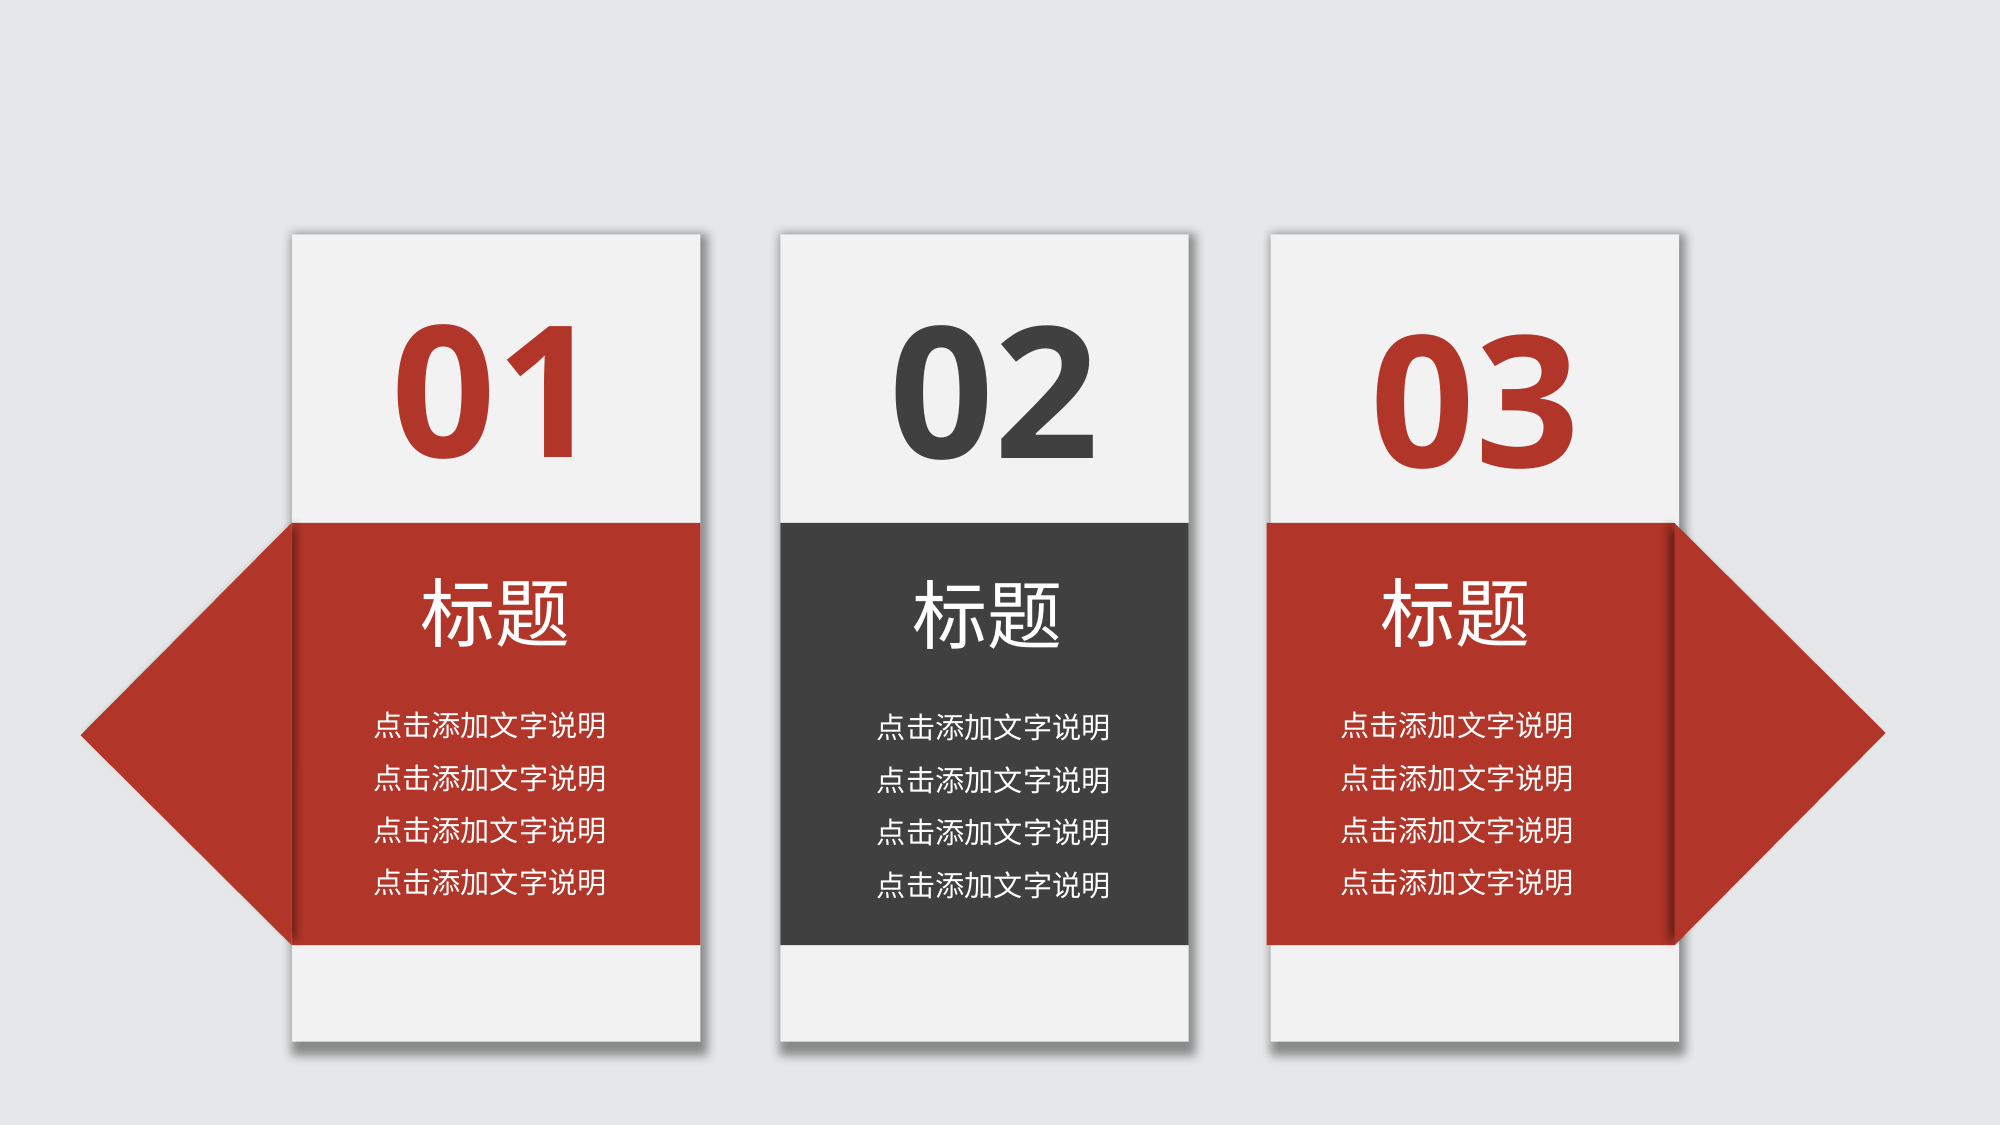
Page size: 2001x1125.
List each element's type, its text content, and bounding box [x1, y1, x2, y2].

text_box [779, 946, 1190, 1043]
text_box 点击添加文字说明 点击添加文字说明 点击添加文字说明 点击添加文字说明 [1320, 682, 1595, 908]
text_box [291, 946, 701, 1043]
text_box 标题 [1365, 559, 1559, 664]
text_box 点击添加文字说明 点击添加文字说明 点击添加文字说明 点击添加文字说明 [856, 684, 1131, 910]
text_box [779, 522, 1190, 946]
text_box [291, 233, 701, 522]
text_box 01 [331, 266, 661, 502]
text_box [1270, 233, 1680, 524]
text_box 03 [1341, 276, 1608, 512]
text_box [79, 520, 293, 948]
text_box [779, 233, 1190, 522]
text_box [1270, 943, 1680, 1043]
text_box [1673, 520, 1888, 948]
text_box [302, 522, 701, 946]
text_box 标题 [897, 561, 1091, 667]
text_box 02 [846, 267, 1142, 503]
text_box 点击添加文字说明 点击添加文字说明 点击添加文字说明 点击添加文字说明 [353, 682, 628, 908]
text_box 标题 [405, 559, 599, 664]
text_box [1266, 522, 1664, 946]
